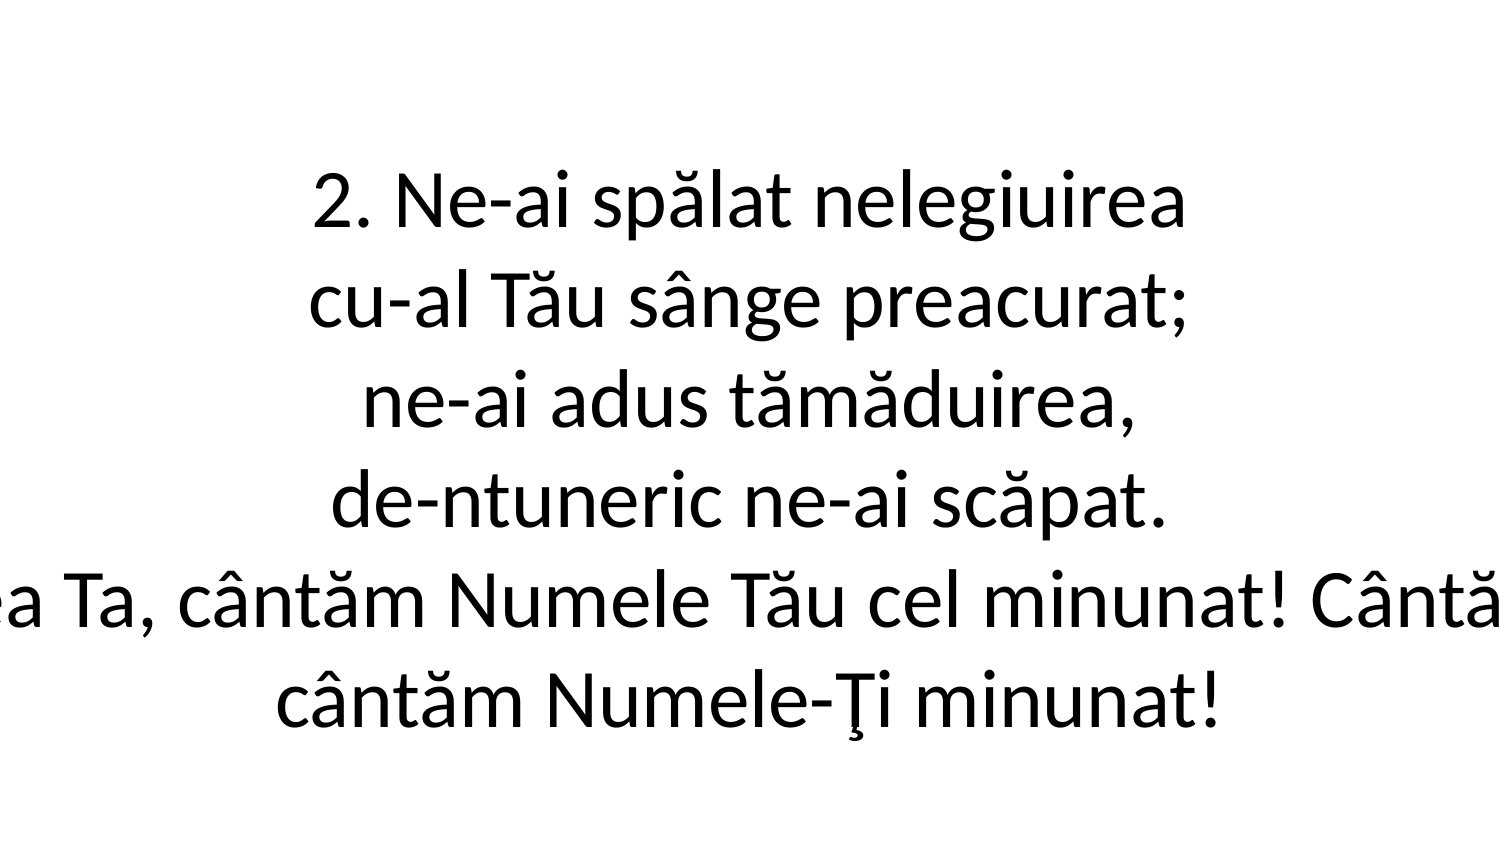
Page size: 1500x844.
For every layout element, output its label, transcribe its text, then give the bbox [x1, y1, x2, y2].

text_box 2. Ne-ai spălat nelegiuirea cu-al Tău sânge preacurat; ne-ai adus tămăduirea, de-ntuneric ne-ai scăpat. Cântăm iubirea Ta, cântăm jerfirea Ta, cântăm Numele Tău cel minunat! Cântăm iubirea Ta, cântăm jertfirea Ta, cântăm Numele-Ţi minunat! [0, 92, 1500, 752]
